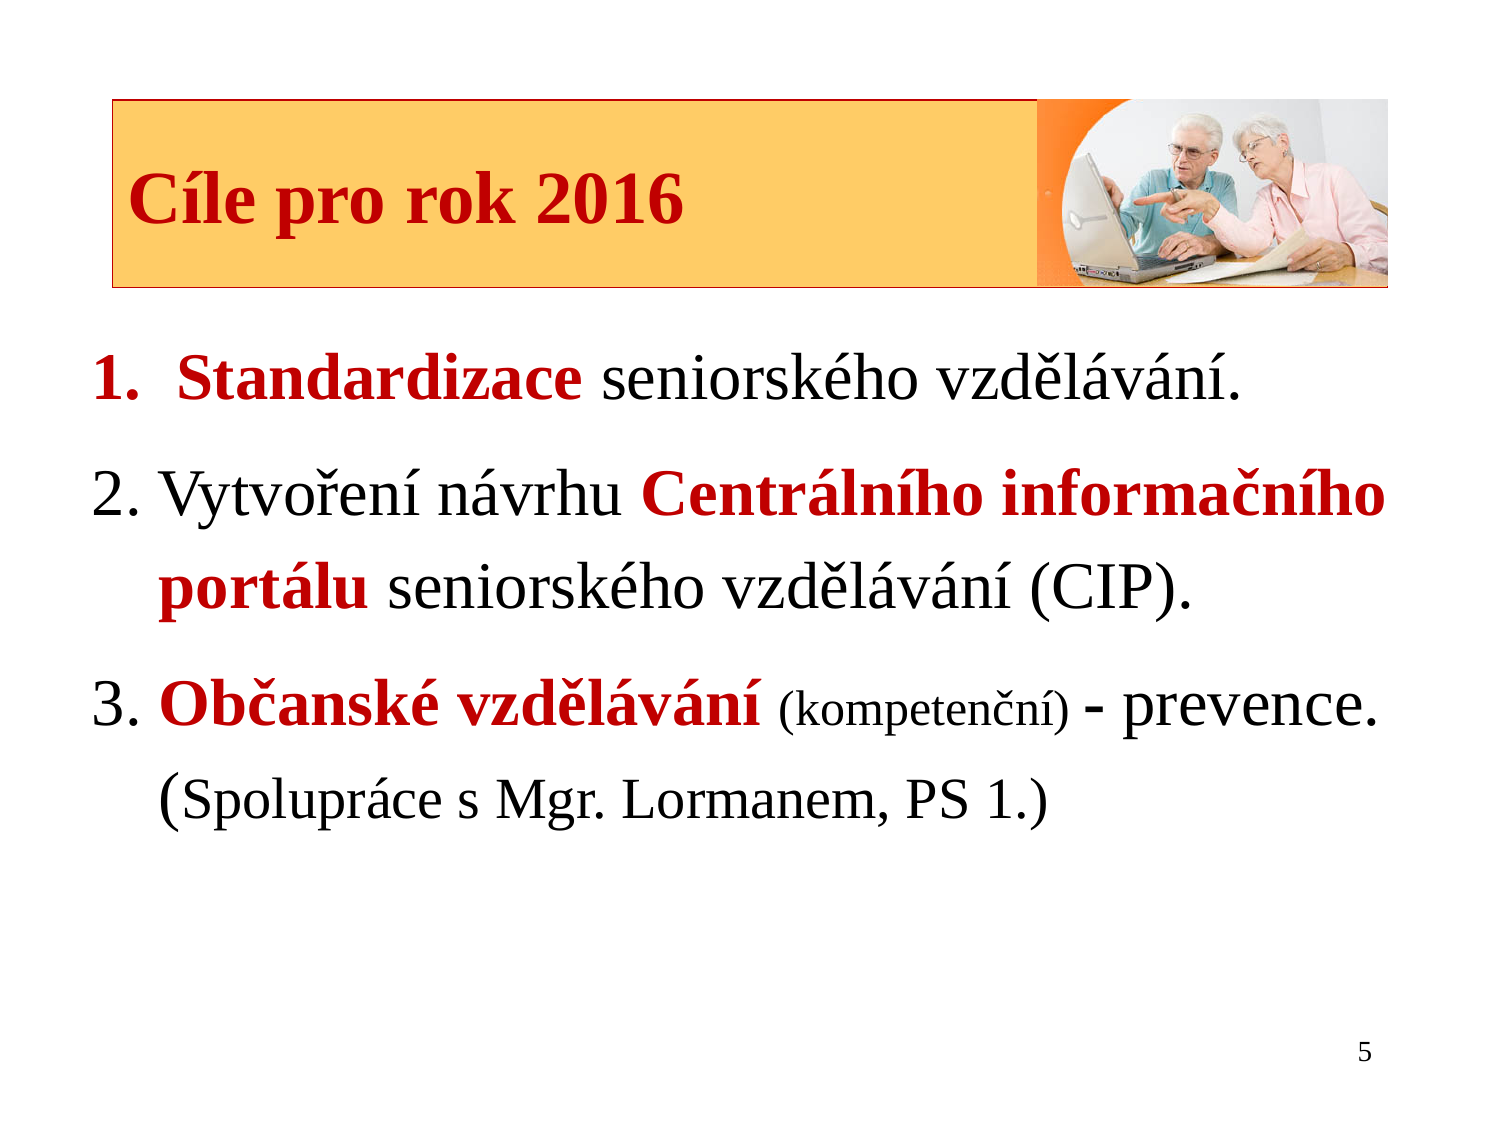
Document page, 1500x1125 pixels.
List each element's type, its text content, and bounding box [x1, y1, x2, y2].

title Cíle pro rok 2016 [112, 99, 1036, 288]
list Standardizace seniorského vzdělávání. 2. Vytvoření návrhu Centrálního informačního portálu seniorského vzdělávání (CIP). 3. Občanské vzdělávání (kompetenční) - prevence. (Spolupráce s Mgr. Lormanem, PS 1.) [76, 324, 1412, 1001]
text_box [1037, 99, 1388, 286]
slide_number 5 [1074, 1024, 1388, 1101]
